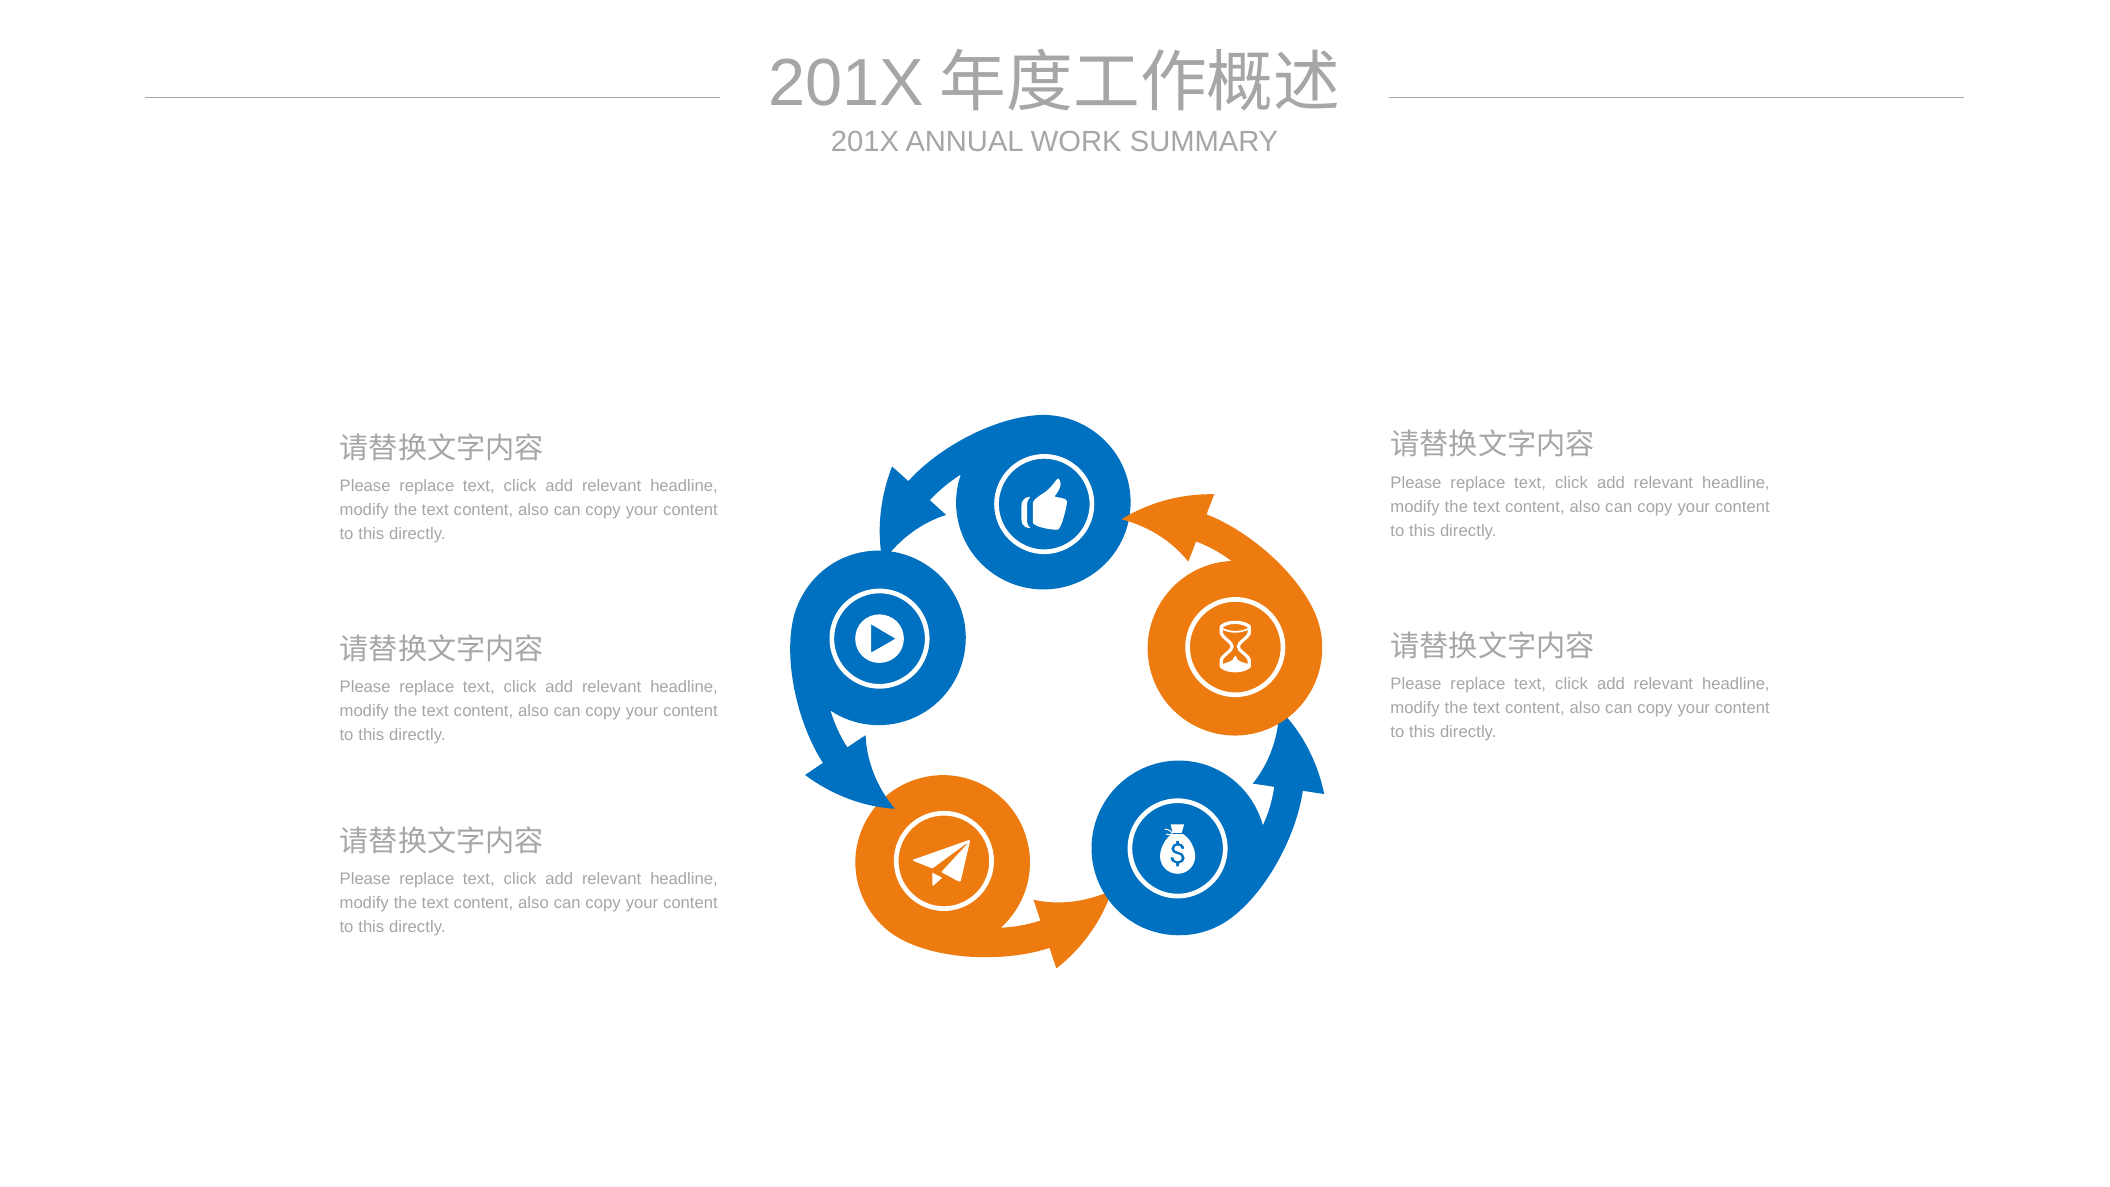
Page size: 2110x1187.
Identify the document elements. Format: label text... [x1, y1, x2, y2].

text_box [1082, 709, 1325, 940]
text_box Please replace text, click add relevant headline, modify the text content, also can copy your content to this directly. [339, 863, 719, 936]
text_box 201X ANNUAL WORK SUMMARY [824, 122, 1285, 158]
text_box Please replace text, click add relevant headline, modify the text content, also can copy your content to this directly. [339, 672, 719, 745]
text_box 请替换文字内容 [1390, 418, 1726, 461]
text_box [783, 538, 979, 809]
text_box 请替换文字内容 [339, 814, 674, 857]
text_box 请替换文字内容 [1390, 620, 1726, 662]
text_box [1121, 493, 1326, 748]
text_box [847, 766, 1113, 969]
text_box Please replace text, click add relevant headline, modify the text content, also can copy your content to this directly. [339, 470, 719, 543]
text_box 201X年度工作概述 [730, 98, 1379, 119]
text_box 201X年度工作概述 [730, 38, 1379, 96]
text_box Please replace text, click add relevant headline, modify the text content, also can copy your content to this directly. [1390, 668, 1771, 741]
text_box 请替换文字内容 [339, 623, 674, 666]
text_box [876, 413, 1141, 600]
text_box 请替换文字内容 [339, 422, 674, 464]
text_box Please replace text, click add relevant headline, modify the text content, also can copy your content to this directly. [1390, 467, 1771, 540]
